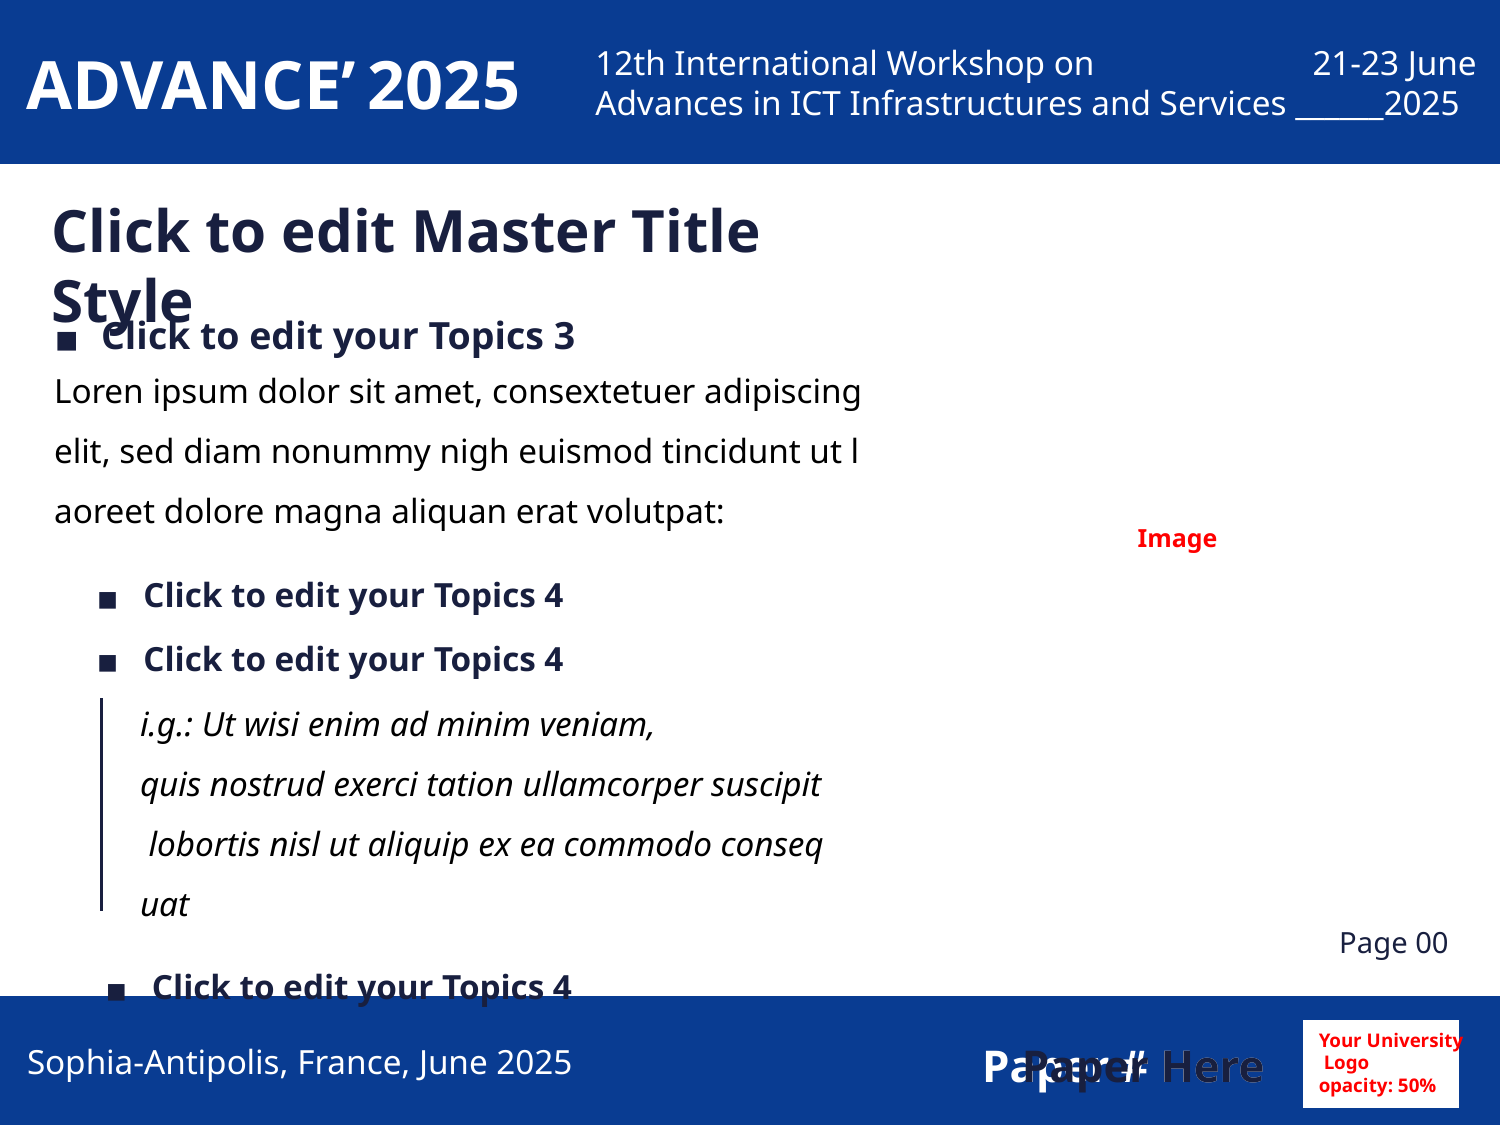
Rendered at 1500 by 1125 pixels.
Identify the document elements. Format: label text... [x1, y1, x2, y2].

text_box Page 00 [1324, 917, 1485, 968]
text_box Click to edit Master Title Style [36, 186, 887, 342]
text_box Ima [913, 216, 1443, 888]
text_box Click to edit your Topics 3 [39, 281, 889, 343]
text_box Click to edit your Topics 4 [81, 610, 913, 686]
text_box Click to edit your Topics 4 [89, 939, 940, 1015]
text_box Paper Here [520, 1030, 1280, 1099]
text_box Image [1071, 515, 1284, 560]
text_box Click to edit your Topics 4 [81, 546, 913, 610]
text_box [1303, 1020, 1479, 1107]
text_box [101, 675, 842, 914]
text_box Loren ipsum dolor sit amet, consextetuer adipiscing elit, sed diam nonummy nigh euismod tincidunt ut laoreet dolore magna aliquan erat volutpat: [39, 343, 891, 538]
